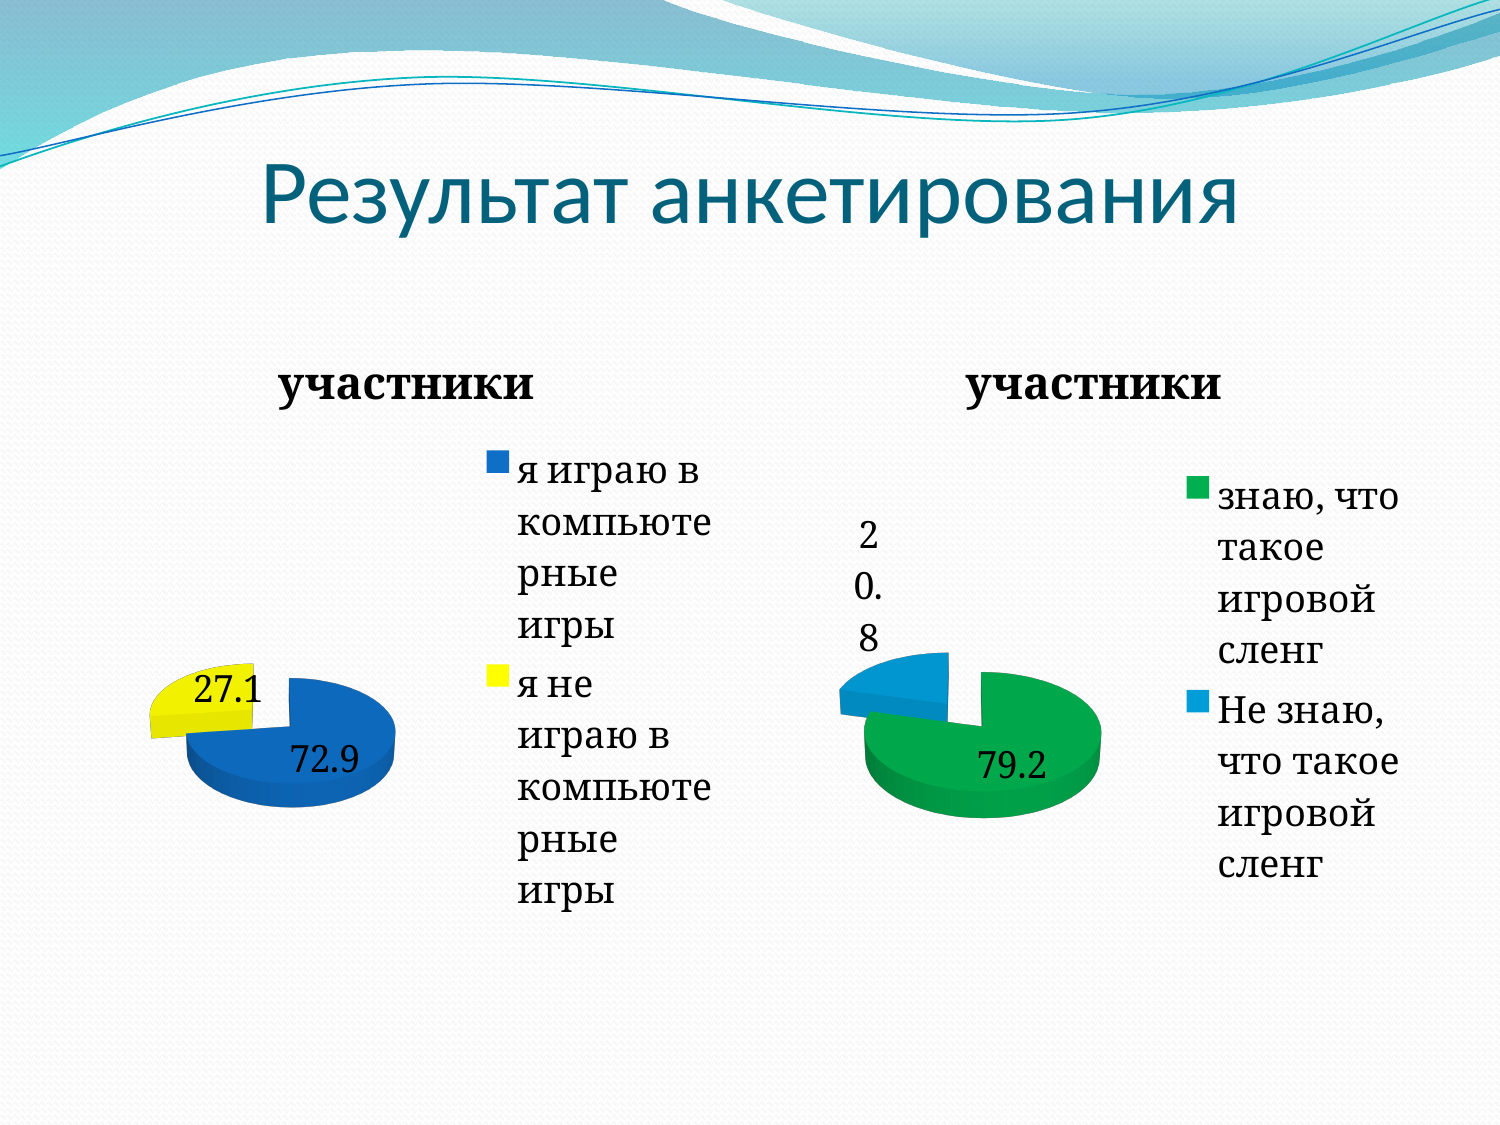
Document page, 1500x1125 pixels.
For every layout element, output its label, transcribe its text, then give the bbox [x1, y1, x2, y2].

chart [74, 314, 738, 1043]
text_box Результат анкетирования [86, 95, 1437, 243]
chart [762, 314, 1426, 1043]
